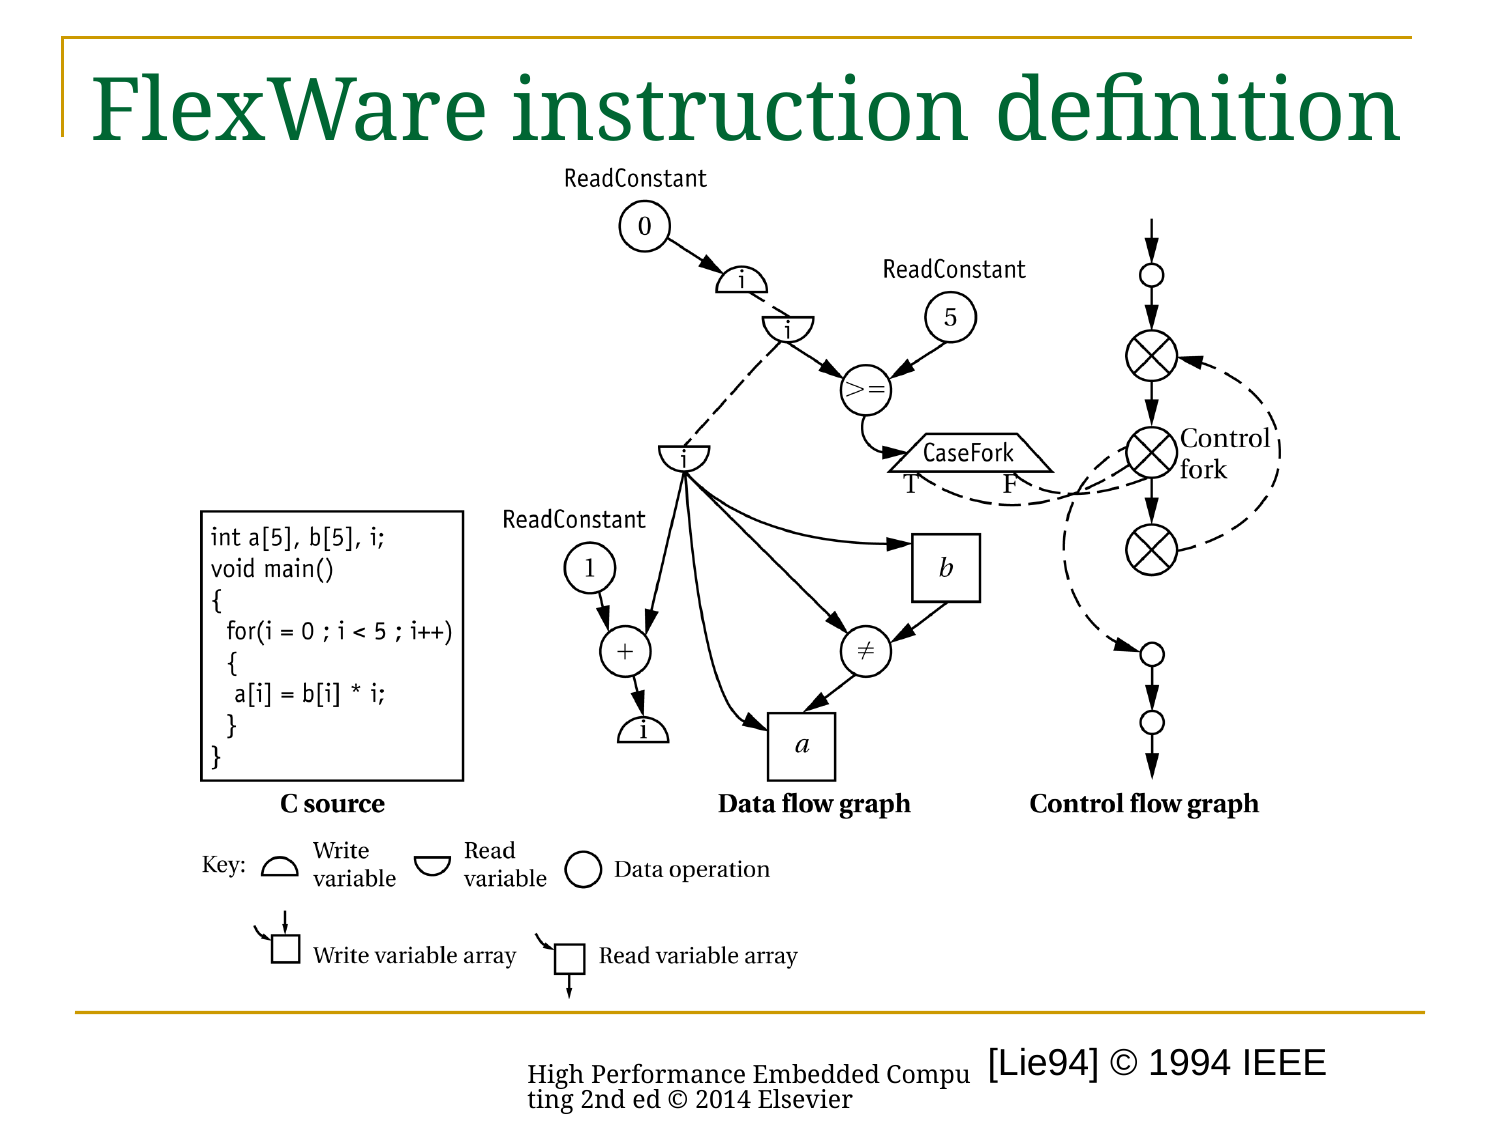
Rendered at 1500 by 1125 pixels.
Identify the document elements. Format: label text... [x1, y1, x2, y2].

footer High Performance Embedded Computing 2nd ed © 2014 Elsevier [512, 1025, 988, 1100]
text_box [Lie94] © 1994 IEEE [972, 1030, 1343, 1091]
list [199, 162, 1281, 999]
title FlexWare instruction definition [75, 45, 1425, 233]
